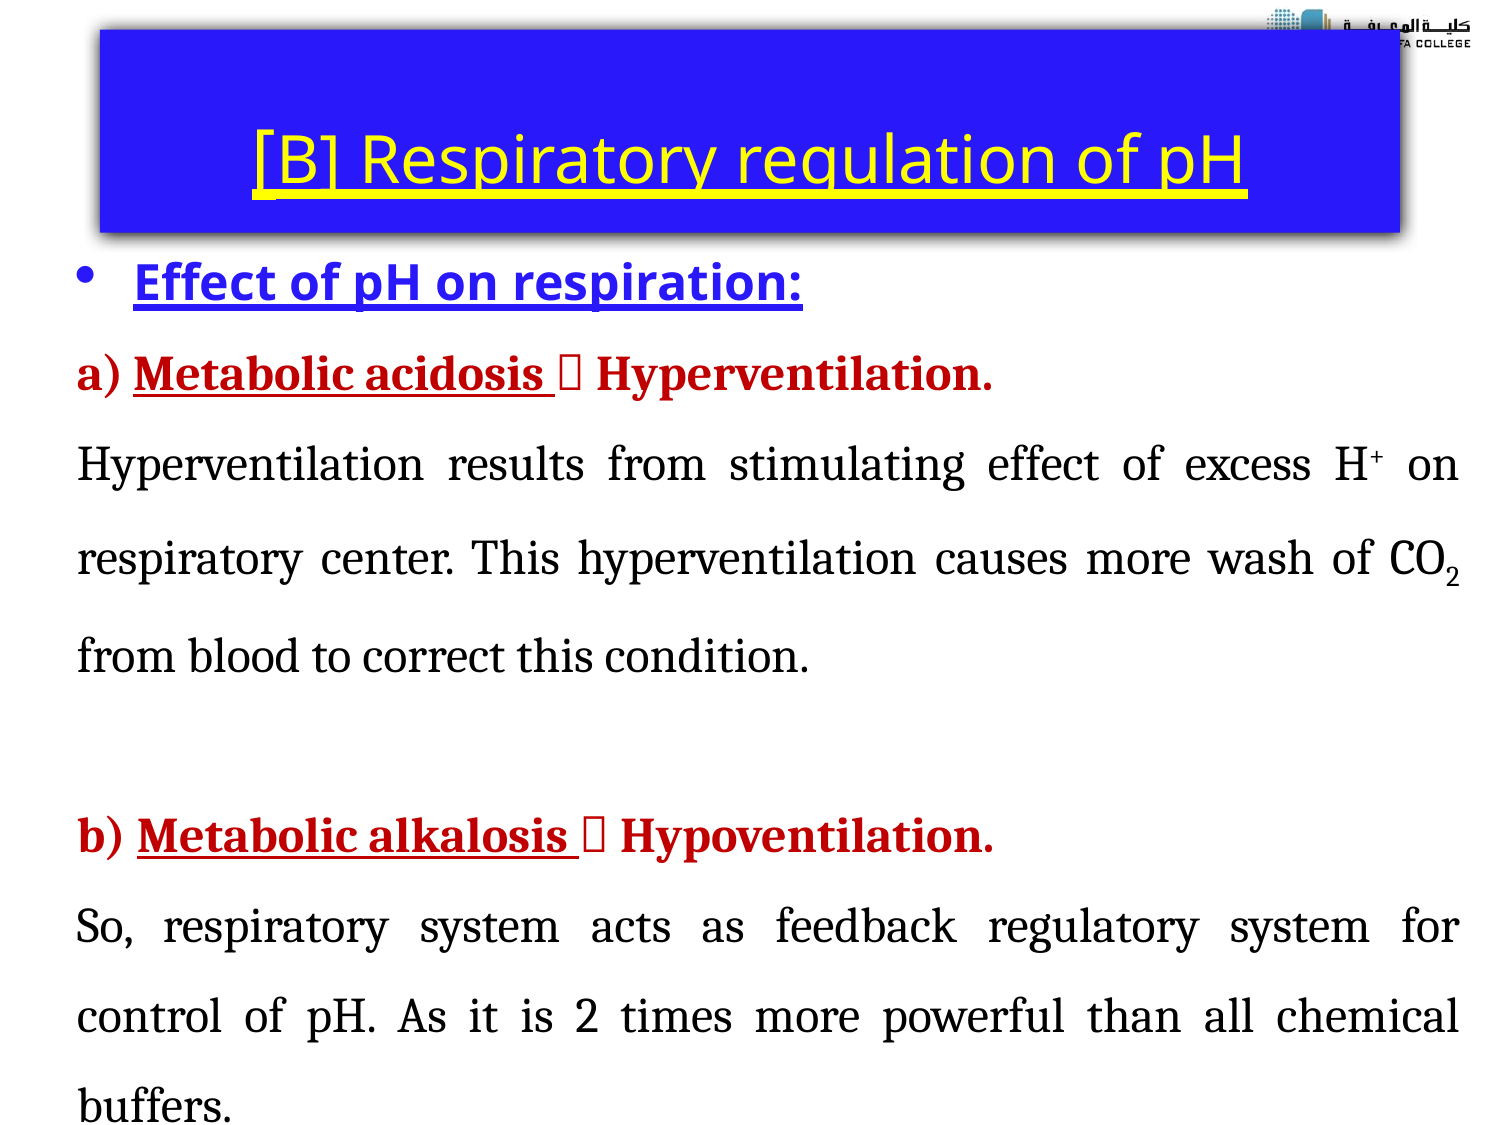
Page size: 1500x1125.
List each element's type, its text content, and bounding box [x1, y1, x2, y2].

picture [1262, 1, 1475, 65]
title [B] Respiratory regulation of pH [99, 29, 1400, 224]
text_box Effect of pH on respiration: Metabolic acidosis  Hyperventilation. Hyperventilation results from stimulating effect of excess H+ on respiratory center. This hyperventilation causes more wash of CO2 from blood to correct this condition. b) Metabolic alkalosis  Hypoventilation. So, respiratory system acts as feedback regulatory system for control of pH. As it is 2 times more powerful than all chemical buffers. [62, 224, 1475, 1125]
